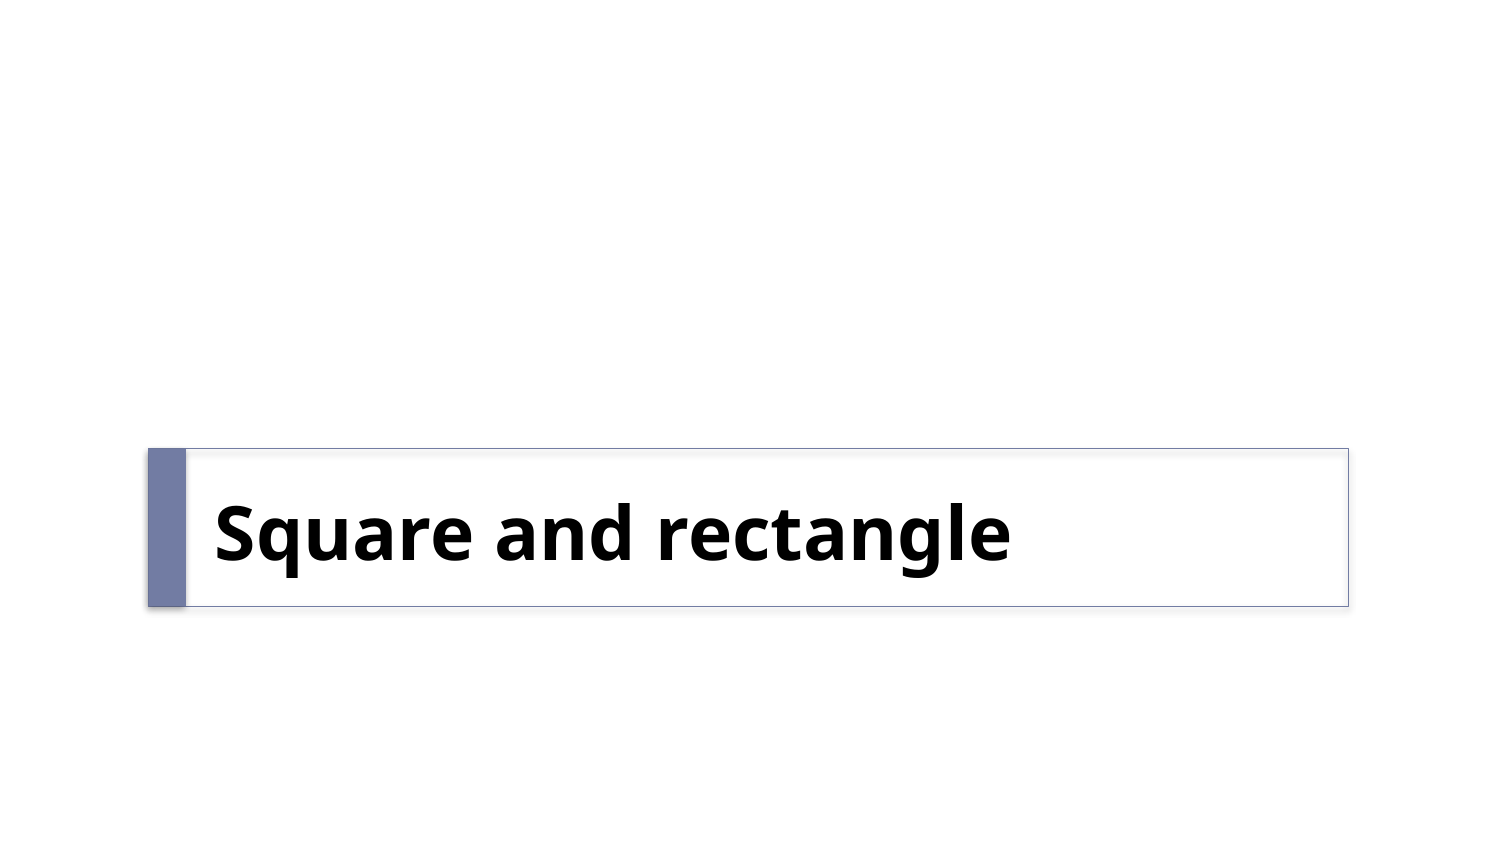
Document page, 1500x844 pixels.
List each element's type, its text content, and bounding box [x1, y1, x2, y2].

title Square and rectangle [200, 478, 1325, 600]
